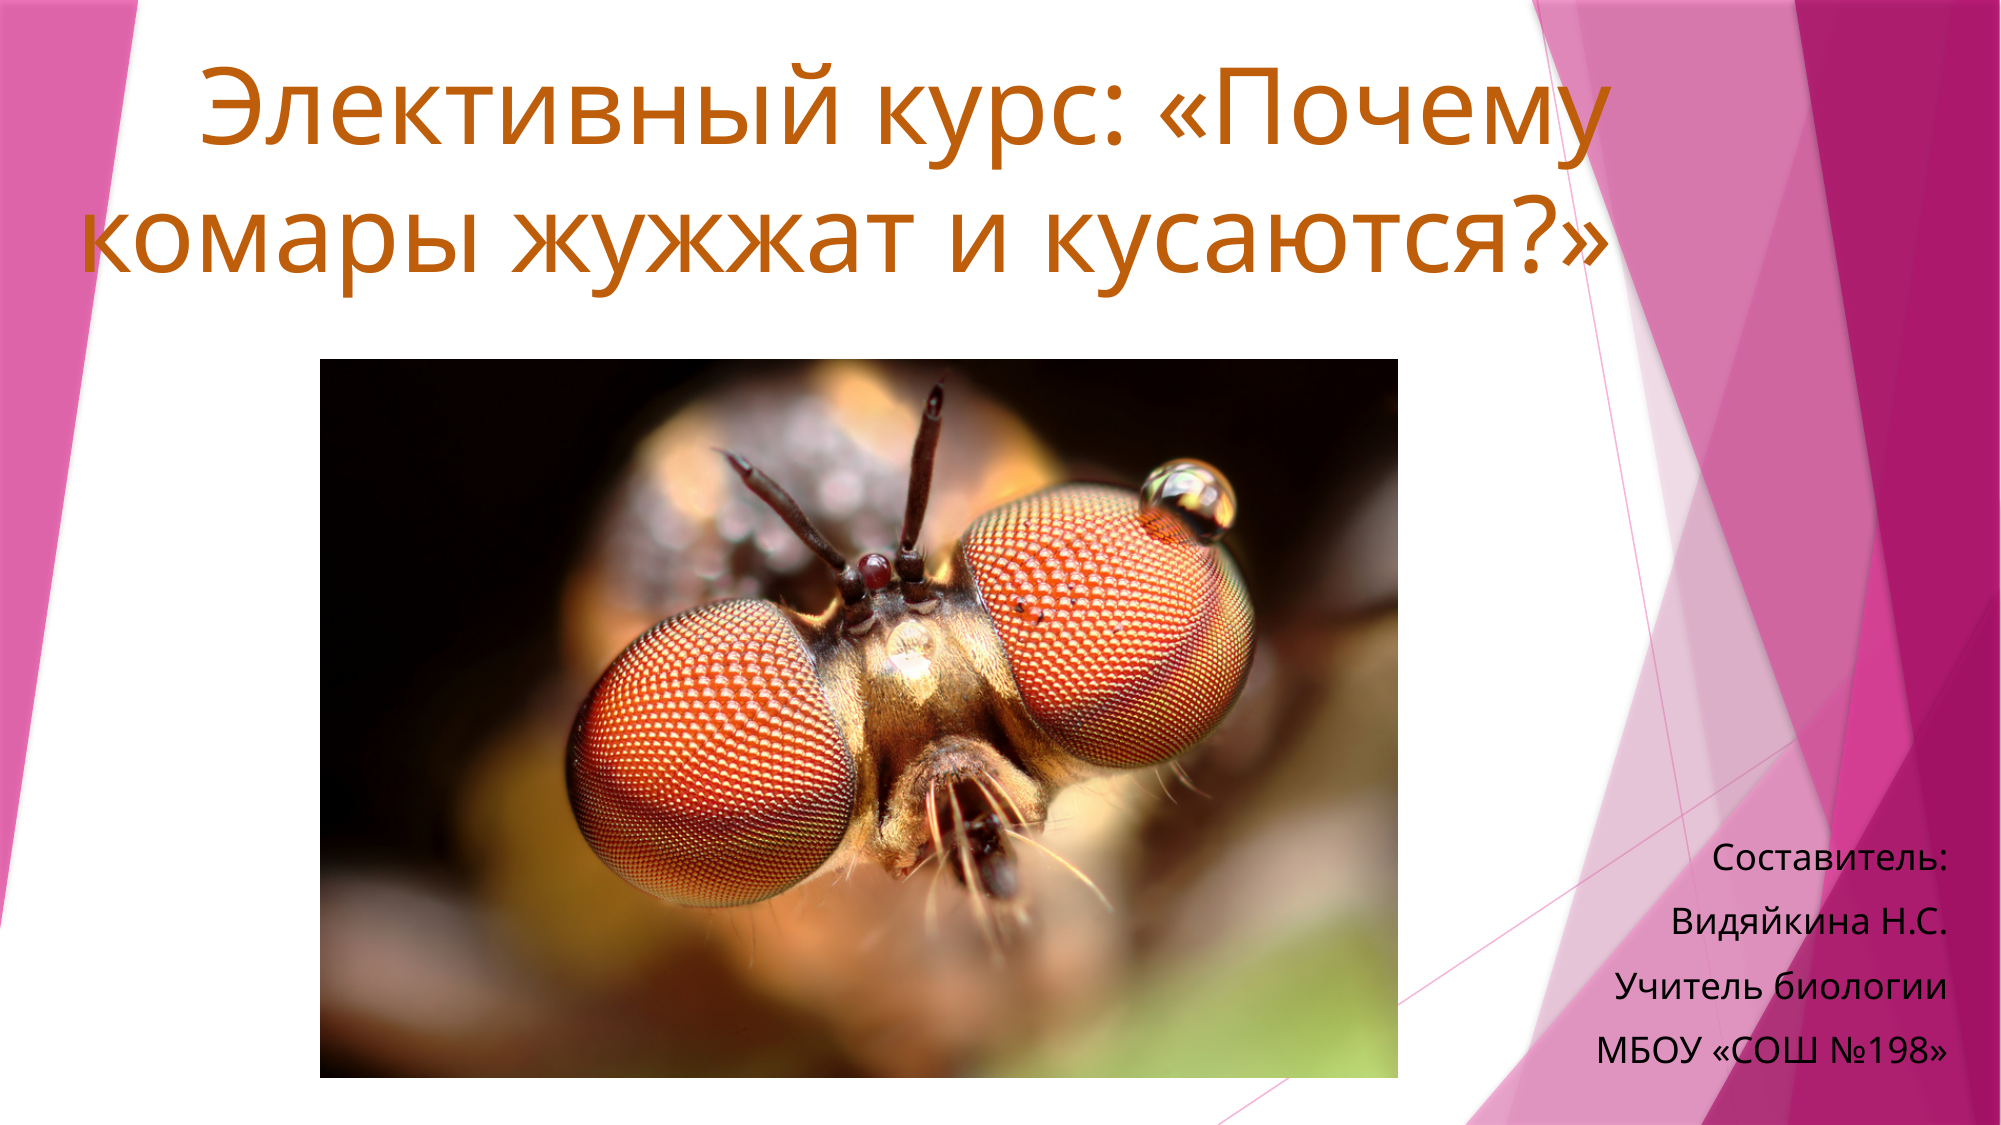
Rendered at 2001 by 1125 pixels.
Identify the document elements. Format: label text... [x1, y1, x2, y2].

subtitle Составитель: Видяйкина Н.С. Учитель биологии МБОУ «СОШ №198» [1445, 826, 1964, 1080]
picture [319, 358, 1399, 1079]
title Элективный курс: «Почему комары жужжат и кусаются?» [61, 20, 1628, 302]
